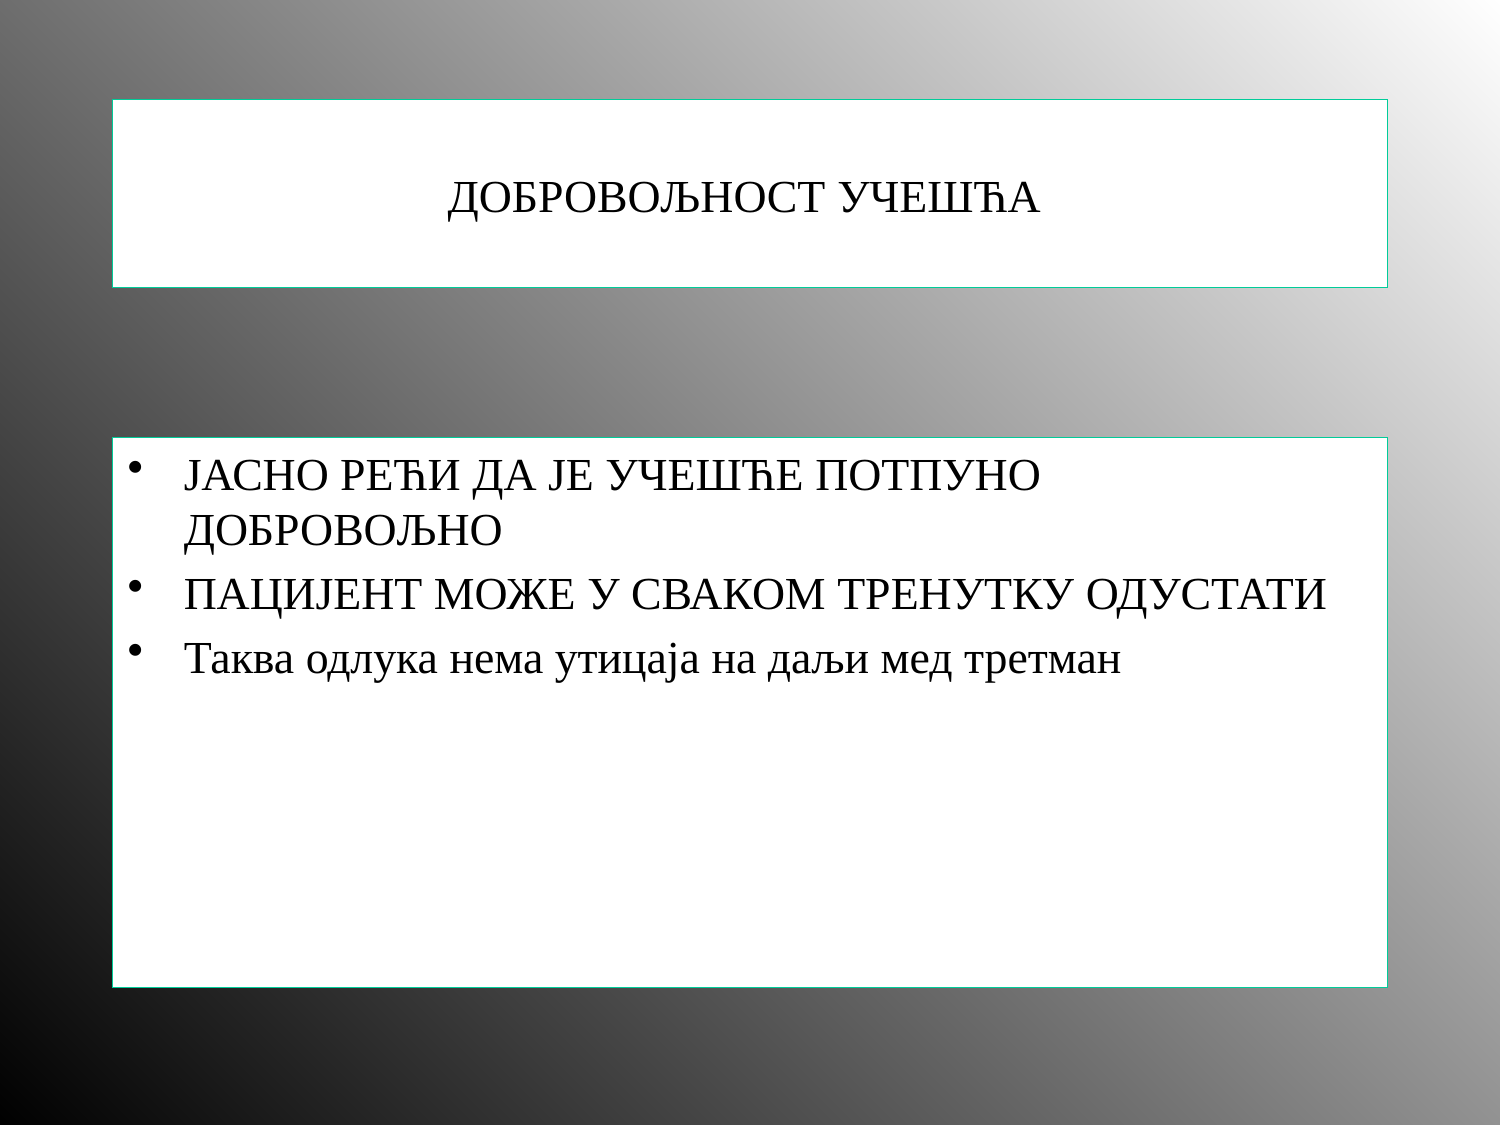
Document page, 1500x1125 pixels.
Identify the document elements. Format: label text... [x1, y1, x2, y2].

title ДОБРОВОЉНОСТ УЧЕШЋА [112, 99, 1388, 288]
list ЈАСНО РЕЋИ ДА ЈЕ УЧЕШЋЕ ПОТПУНО ДОБРОВОЉНО ПАЦИЈЕНТ МОЖЕ У СВАКОМ ТРЕНУТКУ ОДУСТАТИ Таква одлука нема утицаја на даљи мед третман [112, 437, 1388, 988]
